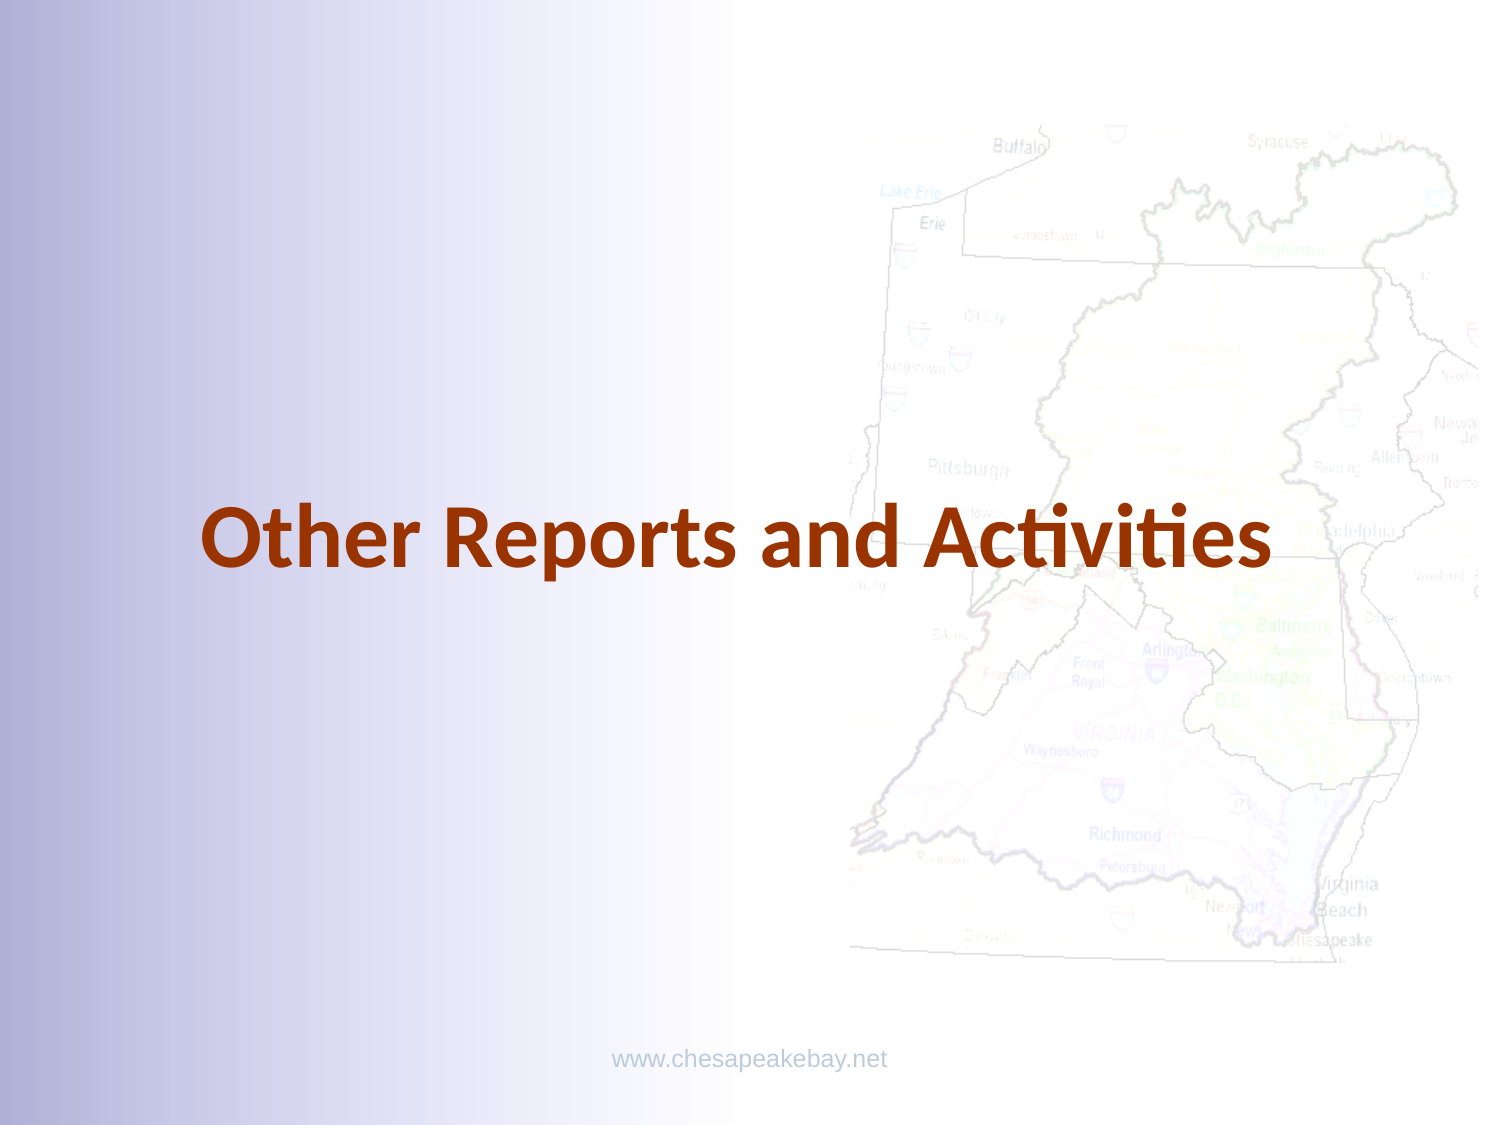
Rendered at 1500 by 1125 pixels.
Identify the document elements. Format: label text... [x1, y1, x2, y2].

title Other Reports and Activities [62, 437, 1413, 626]
footer www.chesapeakebay.net [512, 1042, 988, 1103]
